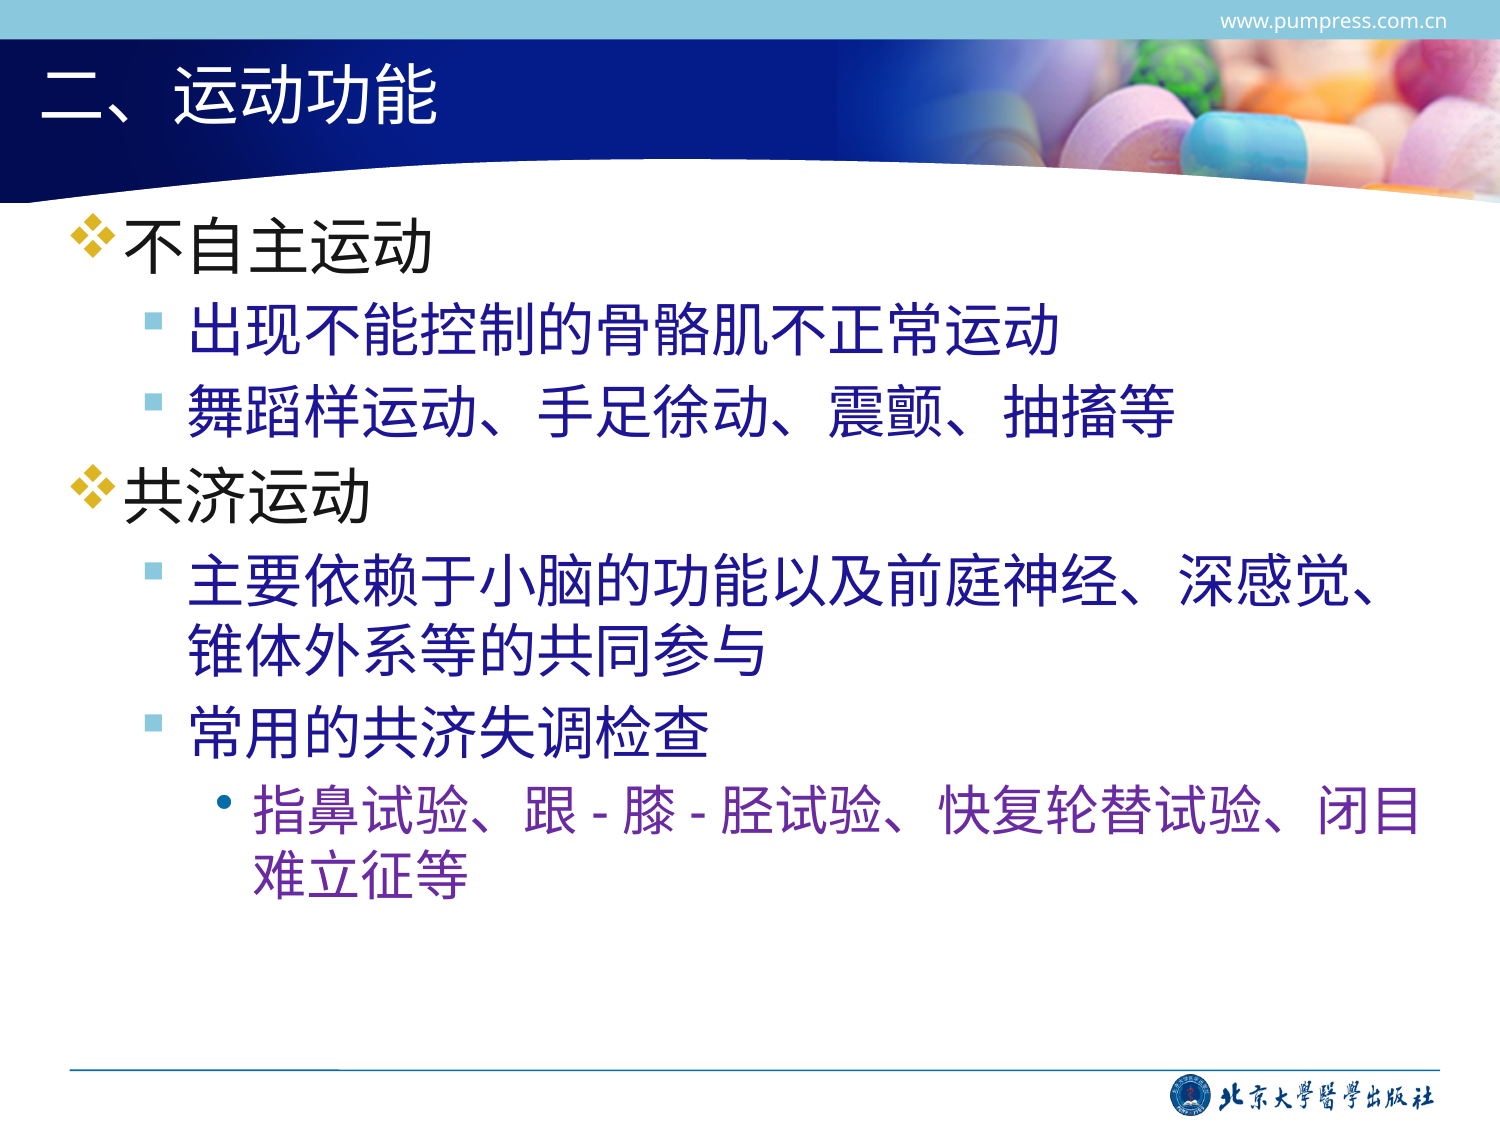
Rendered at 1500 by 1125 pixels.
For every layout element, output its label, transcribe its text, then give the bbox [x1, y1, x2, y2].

list 不自主运动 出现不能控制的骨骼肌不正常运动 舞蹈样运动、手足徐动、震颤、抽搐等 共济运动 主要依赖于小脑的功能以及前庭神经、深感觉、锥体外系等的共同参与 常用的共济失调检查 指鼻试验、跟-膝-胫试验、快复轮替试验、闭目难立征等 [49, 198, 1463, 1026]
picture [0, 40, 1500, 203]
picture [1170, 1074, 1436, 1118]
slide_number www.pumpress.com.cn [1024, 0, 1463, 38]
title 二、运动功能 [23, 46, 1349, 140]
